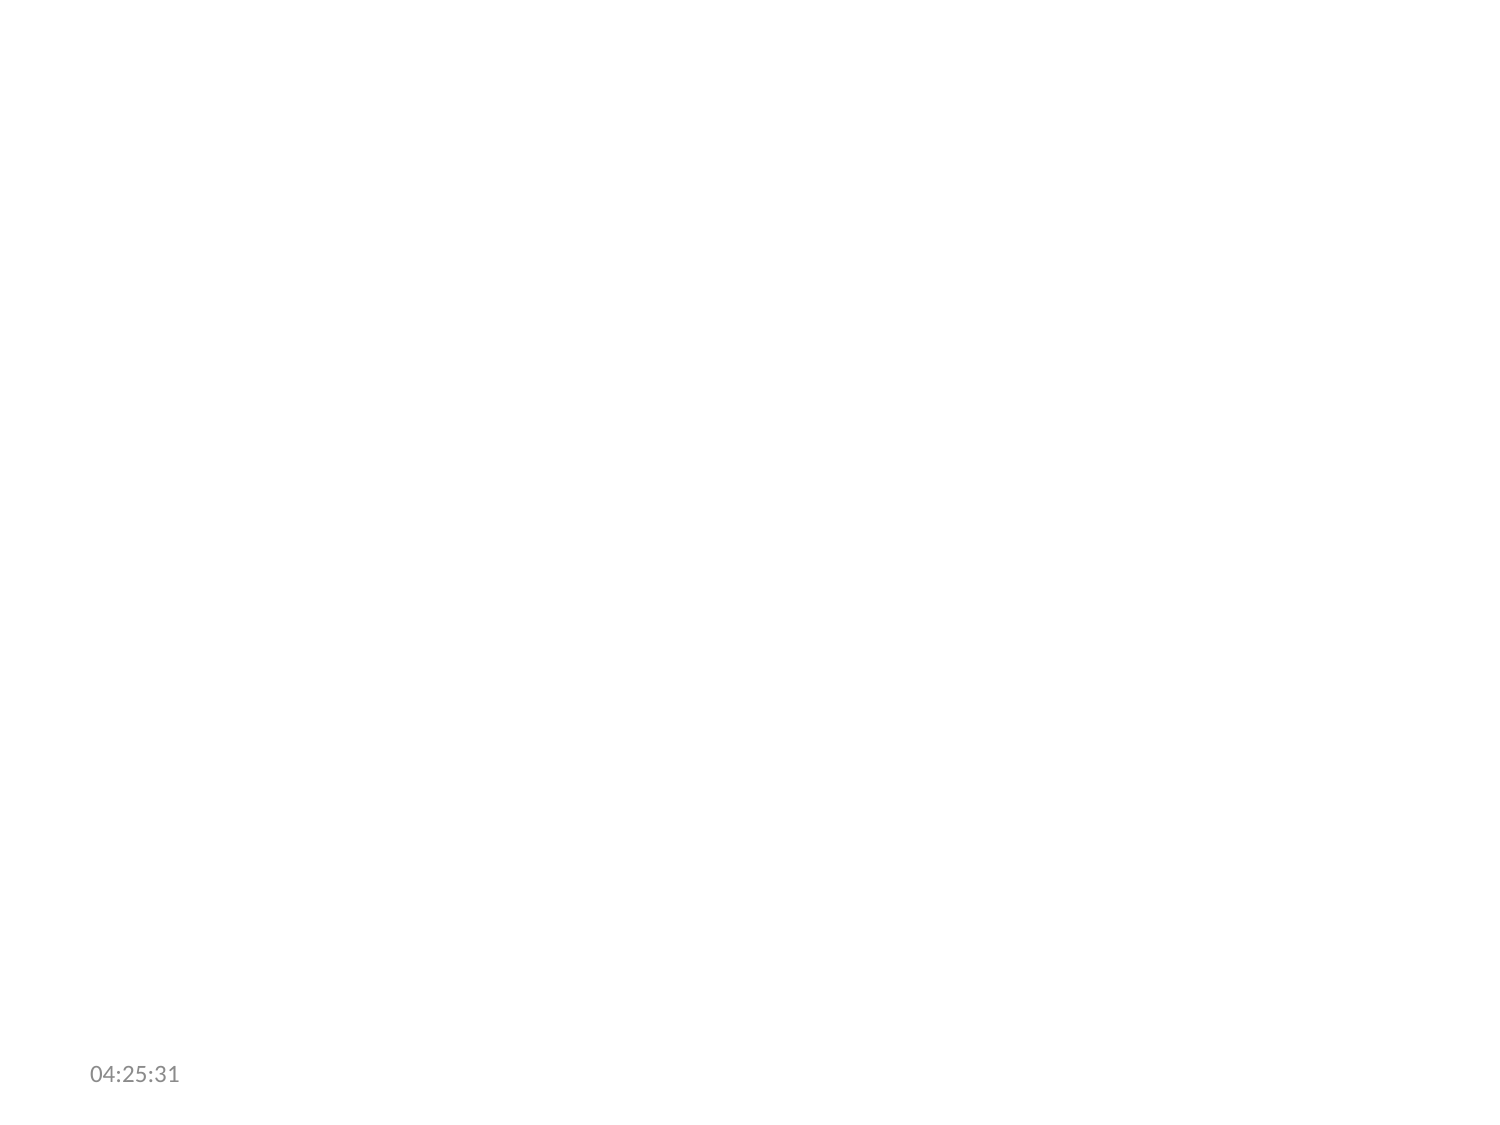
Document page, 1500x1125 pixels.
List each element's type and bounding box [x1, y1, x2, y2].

slide_number [75, 1042, 425, 1103]
